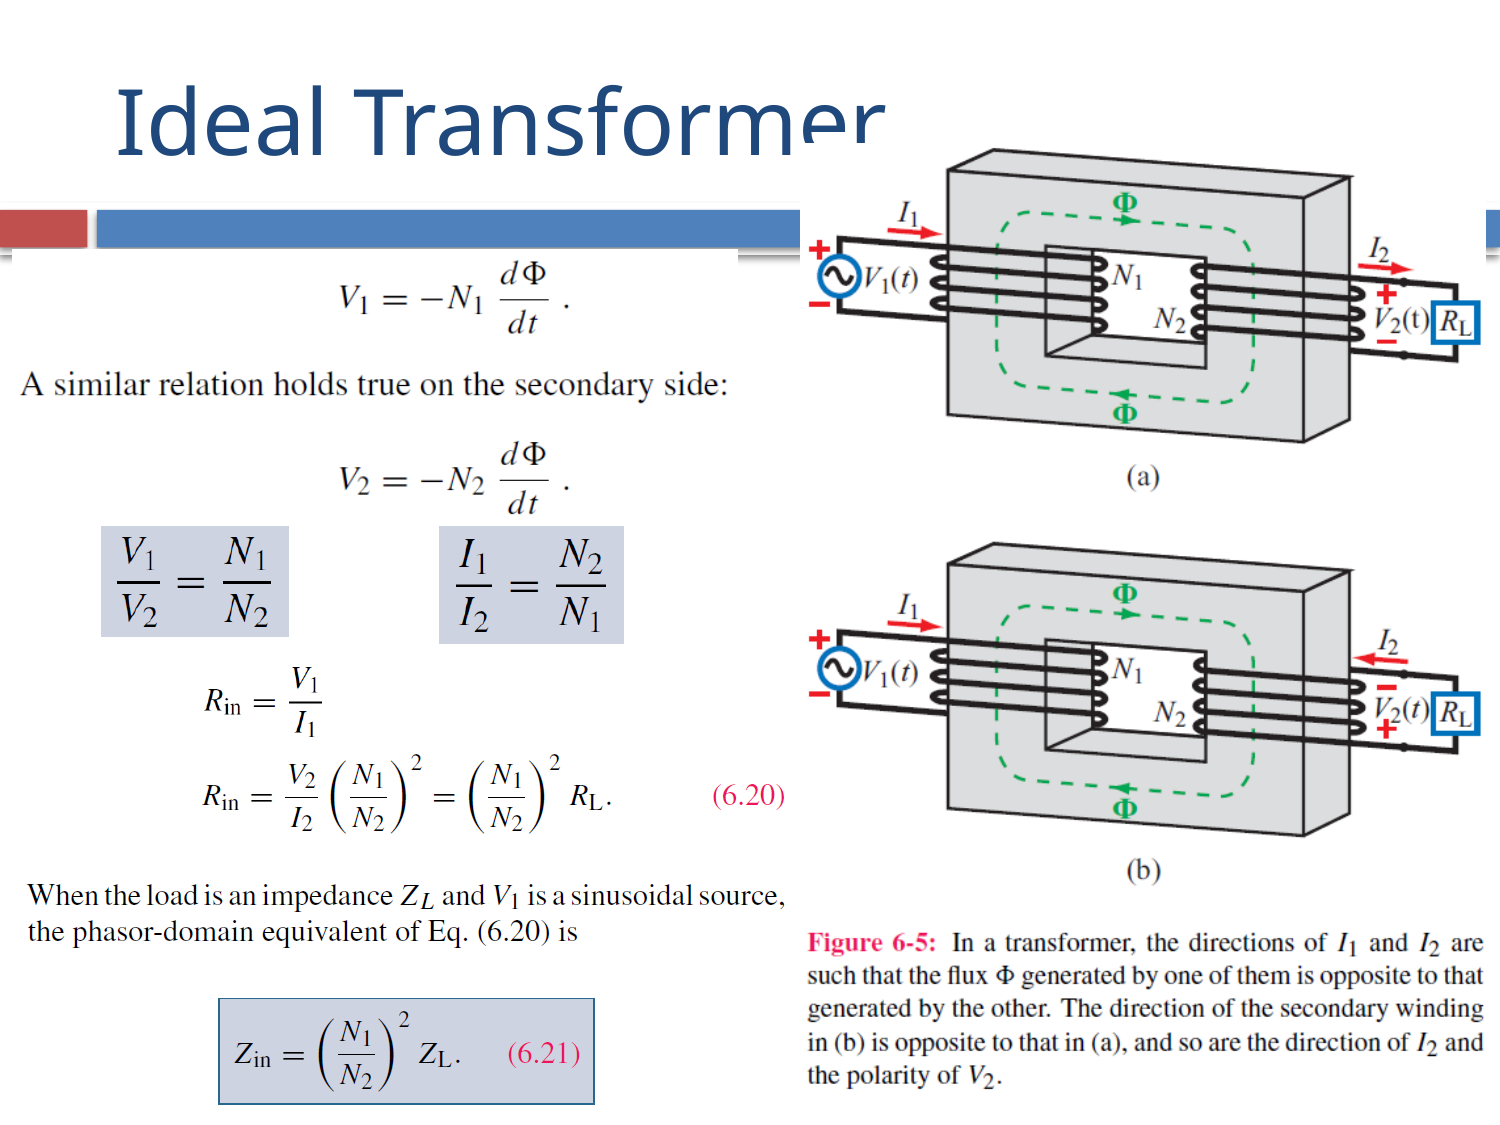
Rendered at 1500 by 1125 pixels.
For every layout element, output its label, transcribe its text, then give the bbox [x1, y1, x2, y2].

picture [99, 524, 291, 639]
picture [24, 662, 788, 1113]
text_box Ideal Transformer [100, 37, 1438, 200]
picture [437, 524, 626, 646]
picture [12, 249, 738, 521]
picture [799, 143, 1486, 1097]
